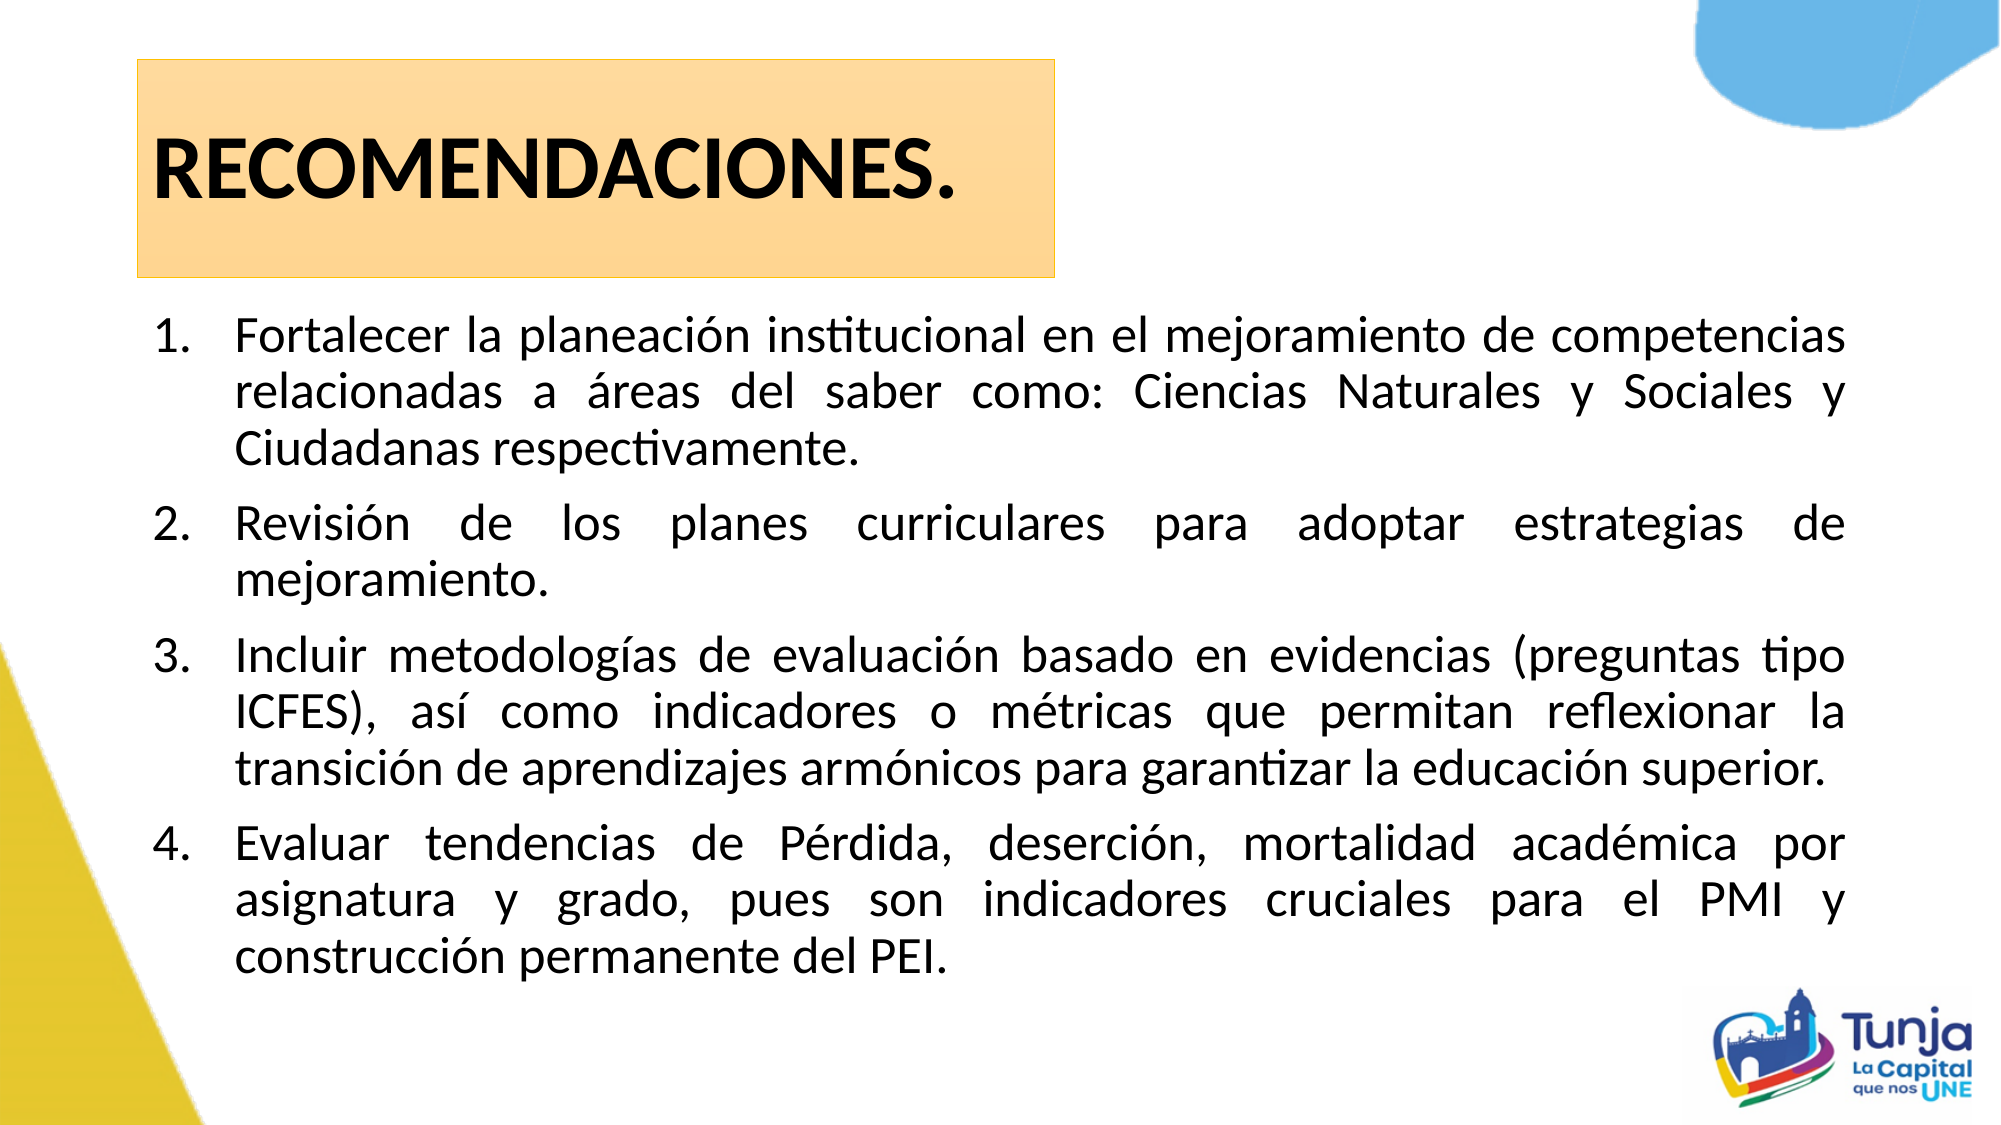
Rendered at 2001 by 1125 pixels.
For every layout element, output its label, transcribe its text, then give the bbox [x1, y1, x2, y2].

picture [0, 611, 222, 1125]
picture [1658, 0, 2000, 142]
list Fortalecer la planeación institucional en el mejoramiento de competencias relacionadas a áreas del saber como: Ciencias Naturales y Sociales y Ciudadanas respectivamente. Revisión de los planes curriculares para adoptar estrategias de mejoramiento. Incluir metodologías de evaluación basado en evidencias (preguntas tipo ICFES), así como indicadores o métricas que permitan reflexionar la transición de aprendizajes armónicos para garantizar la educación superior. Evaluar tendencias de Pérdida, deserción, mortalidad académica por asignatura y grado, pues son indicadores cruciales para el PMI y construcción permanente del PEI. [137, 299, 1863, 1014]
title RECOMENDACIONES. [137, 59, 1055, 278]
picture [1682, 974, 2000, 1125]
